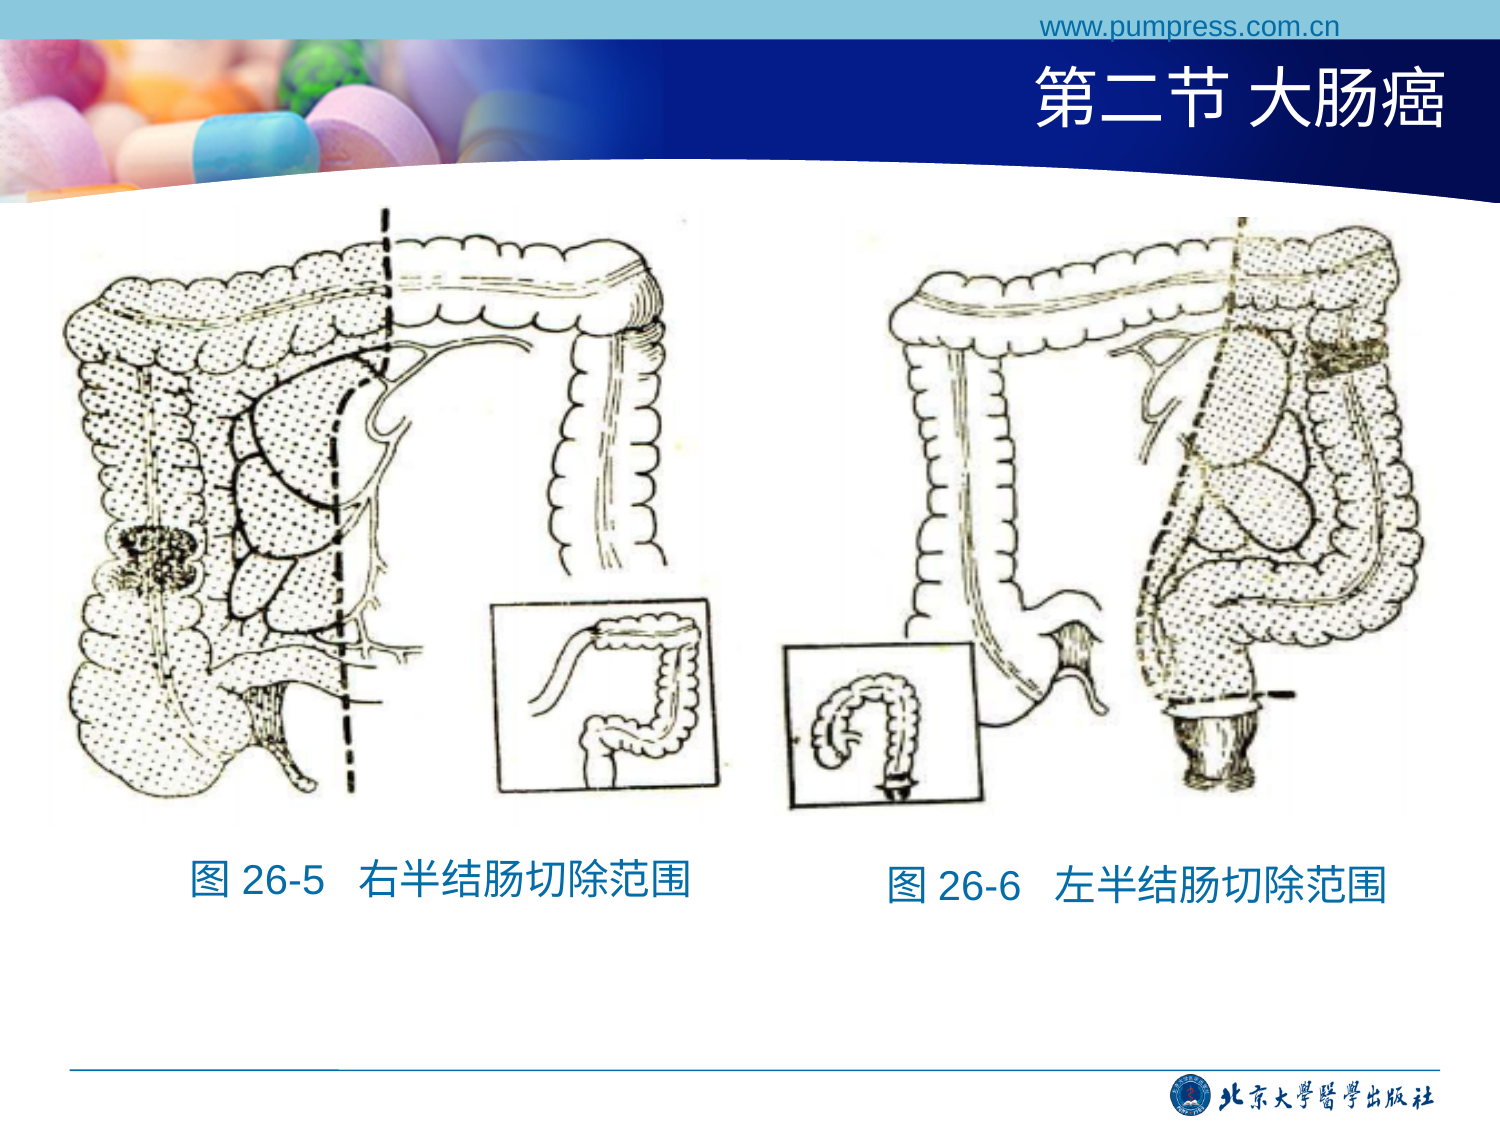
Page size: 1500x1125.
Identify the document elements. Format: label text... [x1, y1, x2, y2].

title 第二节 大肠癌 [137, 49, 1463, 143]
text_box 图26-6 左半结肠切除范围 [871, 851, 1404, 916]
slide_number www.pumpress.com.cn [1025, 0, 1463, 38]
picture [41, 205, 1455, 828]
picture [0, 40, 1500, 203]
text_box 图26-5 右半结肠切除范围 [175, 846, 708, 911]
picture [1170, 1074, 1436, 1118]
